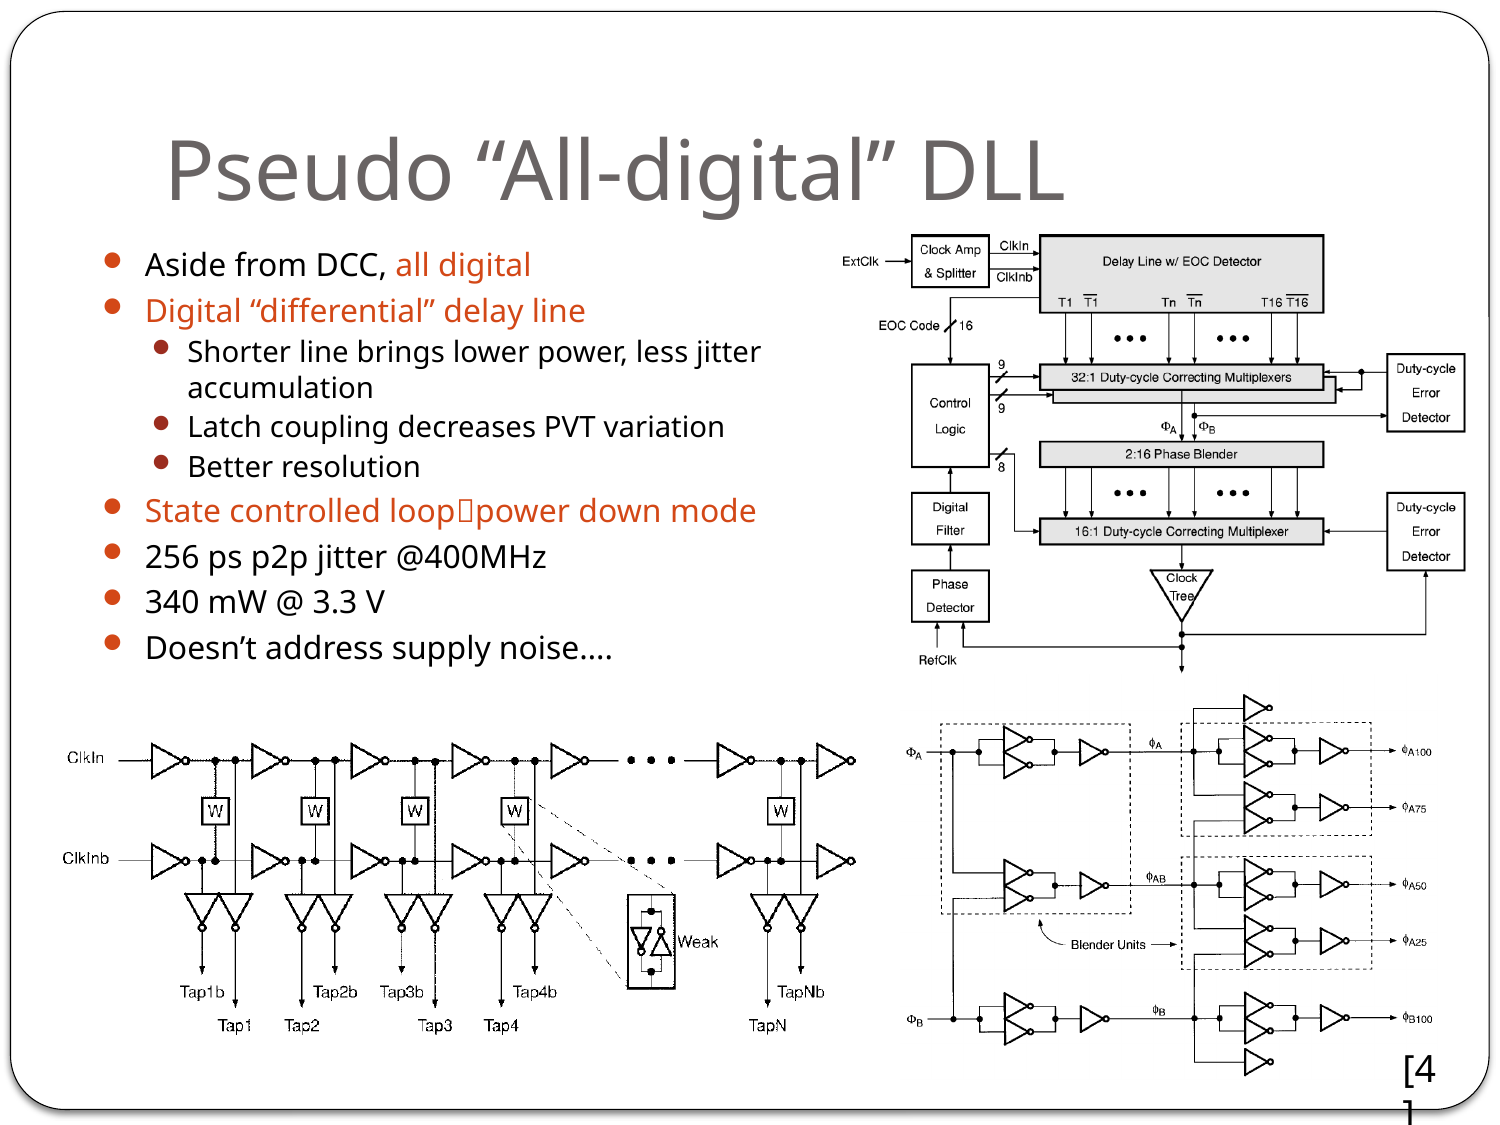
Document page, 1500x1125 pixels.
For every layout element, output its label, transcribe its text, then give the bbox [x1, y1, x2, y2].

text_box [4] [1387, 1037, 1463, 1125]
picture [49, 724, 871, 1038]
title Pseudo “All-digital” DLL [150, 45, 1425, 233]
picture [835, 224, 1476, 1080]
list Aside from DCC, all digital Digital “differential” delay line Shorter line brings lower power, less jitter accumulation Latch coupling decreases PVT variation Better resolution State controlled looppower down mode 256 ps p2p jitter @400MHz 340 mW @ 3.3 V Doesn’t address supply noise…. [87, 237, 825, 675]
